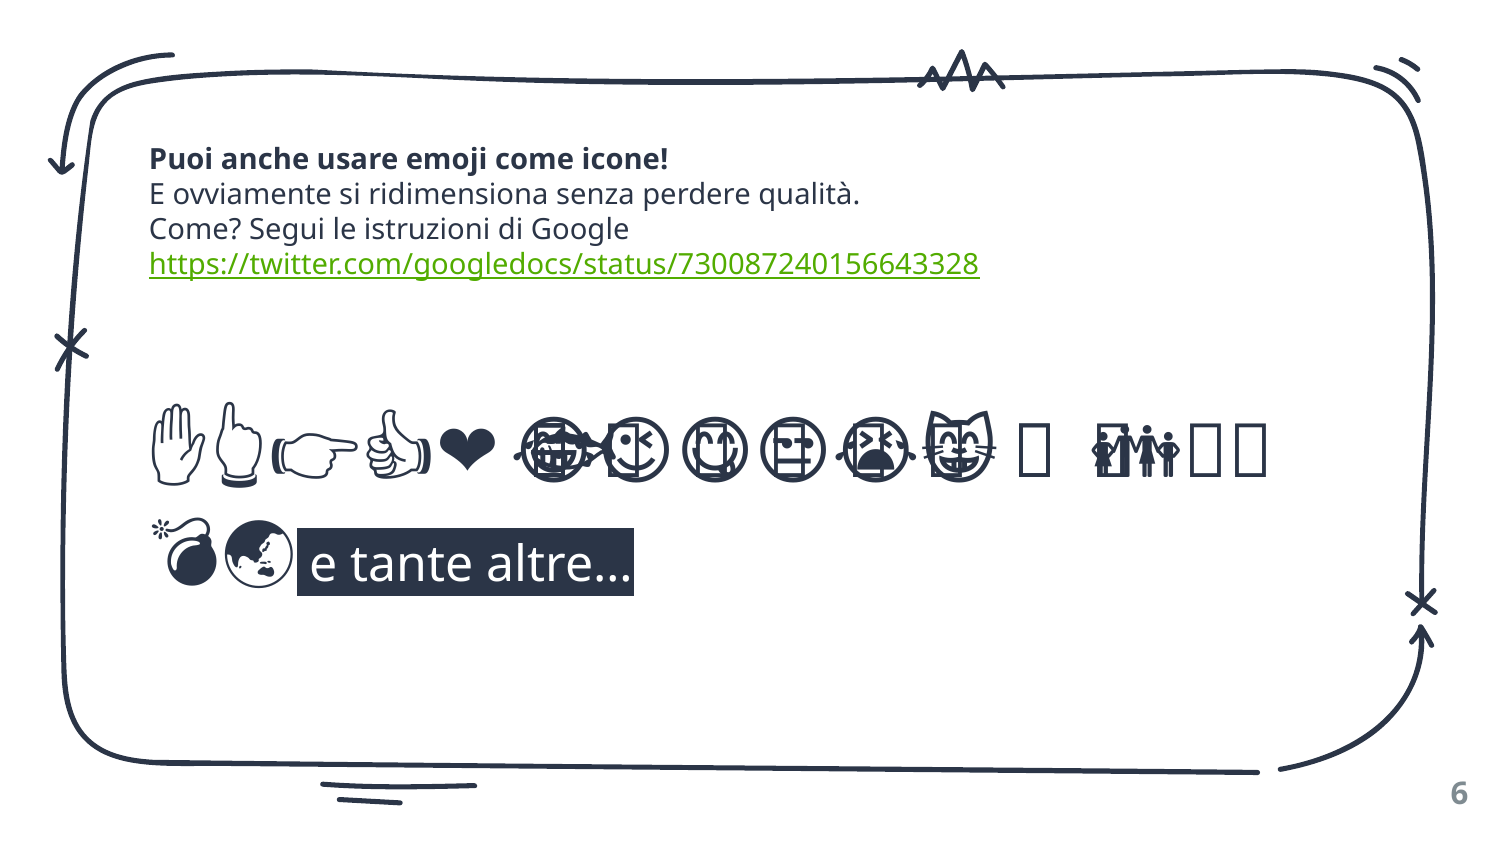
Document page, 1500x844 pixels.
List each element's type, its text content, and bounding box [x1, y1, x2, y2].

slide_number 6 [1378, 769, 1469, 820]
text_box ✋👆👉👍👤👦👧👨👩👪💃🏃💑❤😂😉😋😒😭👶😸🐟🍒🍔💣📌📖🔨🎃🎈🎨🏈🏰🌏🔌🔑 e tante altre… [148, 389, 1351, 713]
list Puoi anche usare emoji come icone! E ovviamente si ridimensiona senza perdere qualità. Come? Segui le istruzioni di Google https://twitter.com/googledocs/status/730087240156643328 [148, 140, 1351, 330]
